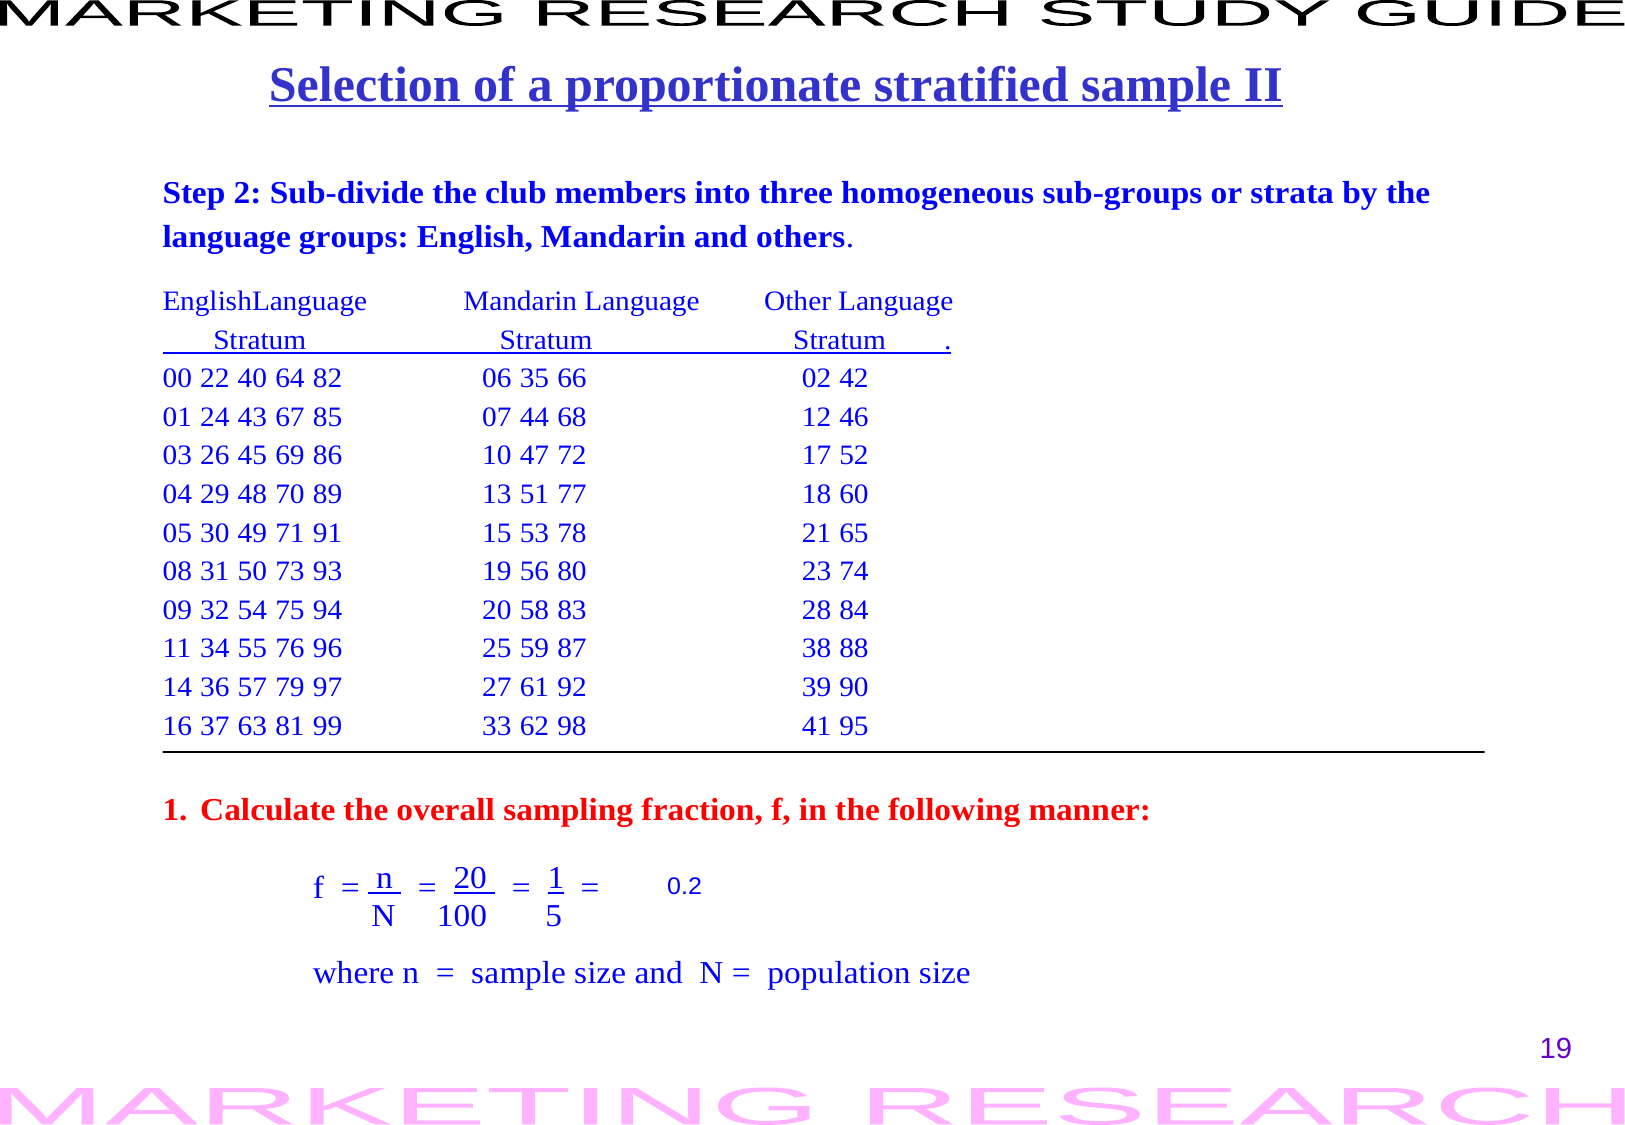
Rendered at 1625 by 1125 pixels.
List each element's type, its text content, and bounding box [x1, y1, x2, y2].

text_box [162, 174, 1486, 1044]
text_box Selection of a proportionate stratified sample II [254, 44, 1299, 119]
